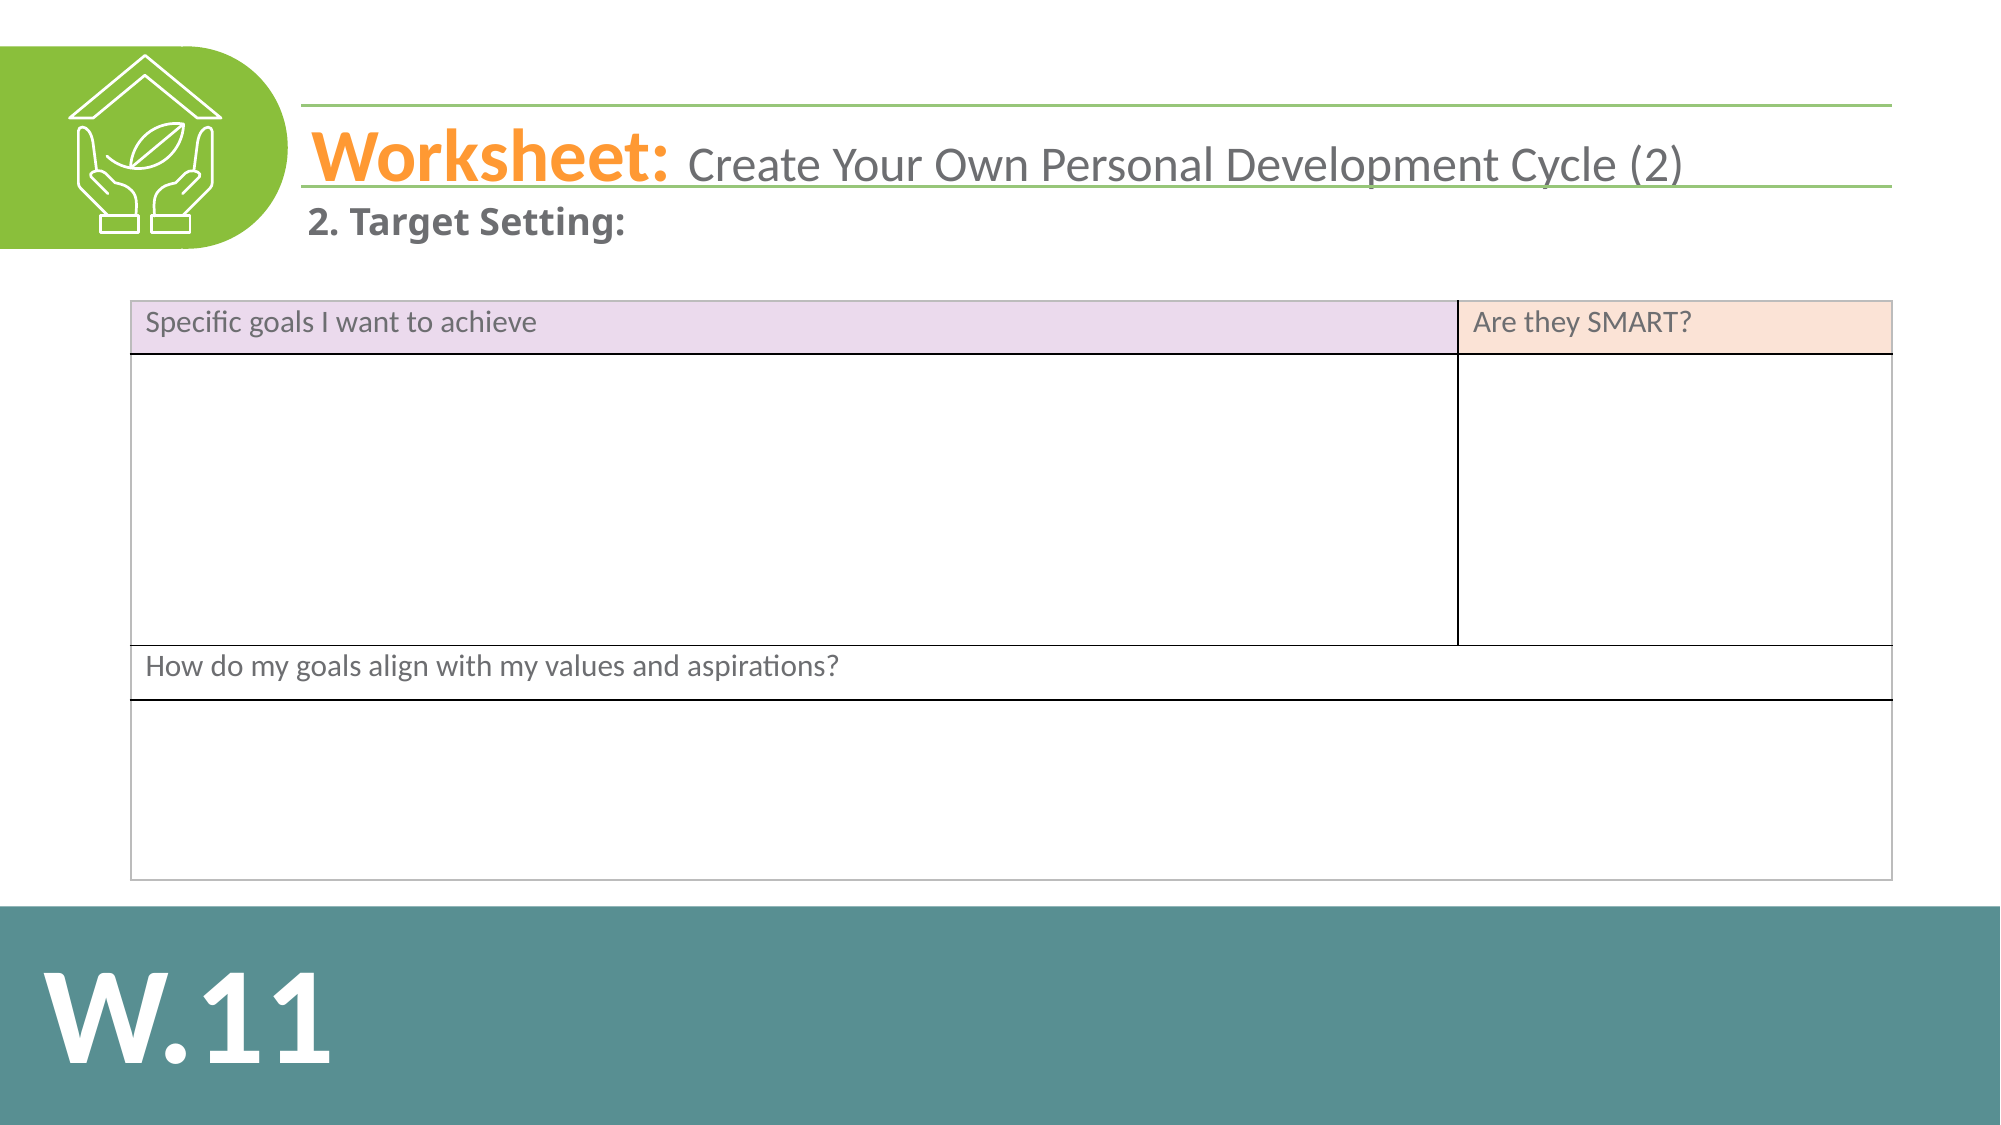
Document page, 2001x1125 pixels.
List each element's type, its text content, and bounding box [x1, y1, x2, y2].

list Worksheet: Create Your Own Personal Development Cycle (2) [291, 73, 1904, 206]
table_cell [132, 355, 1457, 645]
table_cell [1459, 355, 1891, 645]
text_box 2. Target Setting: [292, 190, 1315, 251]
table_cell How do my goals align with my values and aspirations? [132, 646, 1891, 699]
text_box [0, 906, 2000, 1125]
table_cell [132, 701, 1891, 879]
text_box W.11 [23, 957, 409, 1125]
table_header Are they SMART? [1459, 302, 1891, 353]
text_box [68, 54, 222, 233]
text_box [0, 46, 288, 249]
table_header Specific goals I want to achieve [132, 302, 1457, 353]
